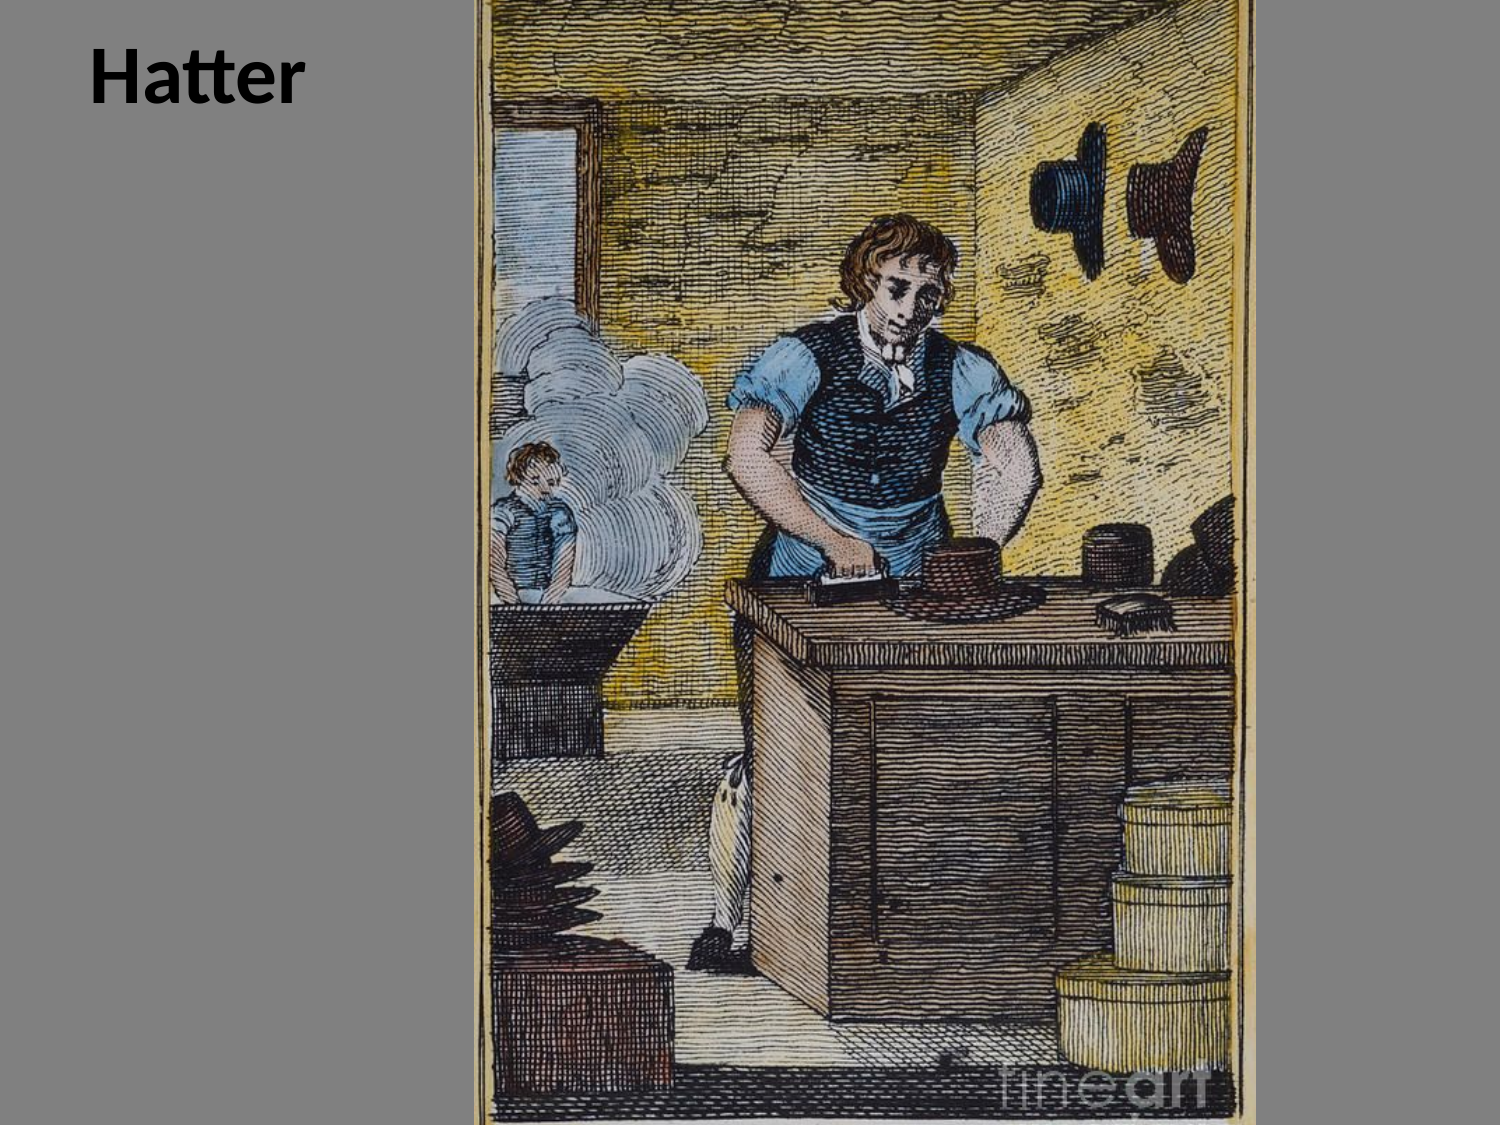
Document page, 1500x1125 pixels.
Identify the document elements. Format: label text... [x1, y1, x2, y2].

picture [474, 0, 1256, 1125]
text_box Hatter [75, 12, 469, 128]
